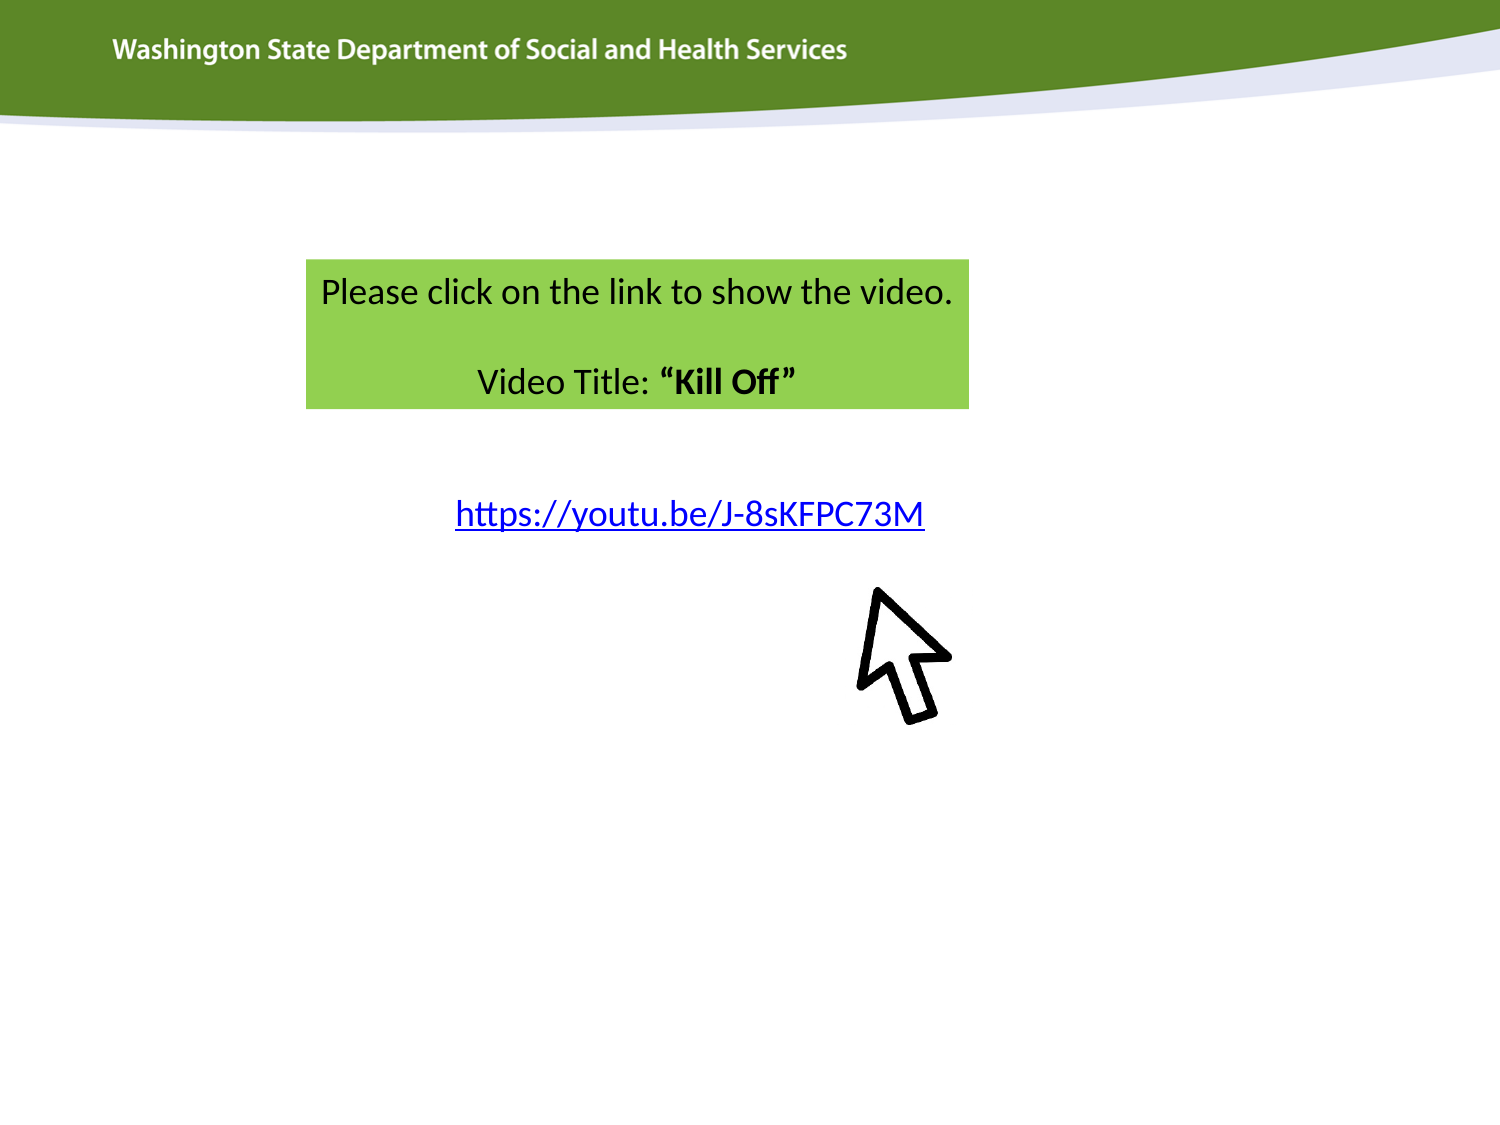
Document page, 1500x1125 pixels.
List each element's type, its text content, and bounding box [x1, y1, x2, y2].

text_box https://youtu.be/J-8sKFPC73M [440, 481, 940, 587]
text_box Please click on the link to show the video. Video Title: “Kill Off” [306, 259, 969, 410]
picture [0, 0, 1500, 1125]
